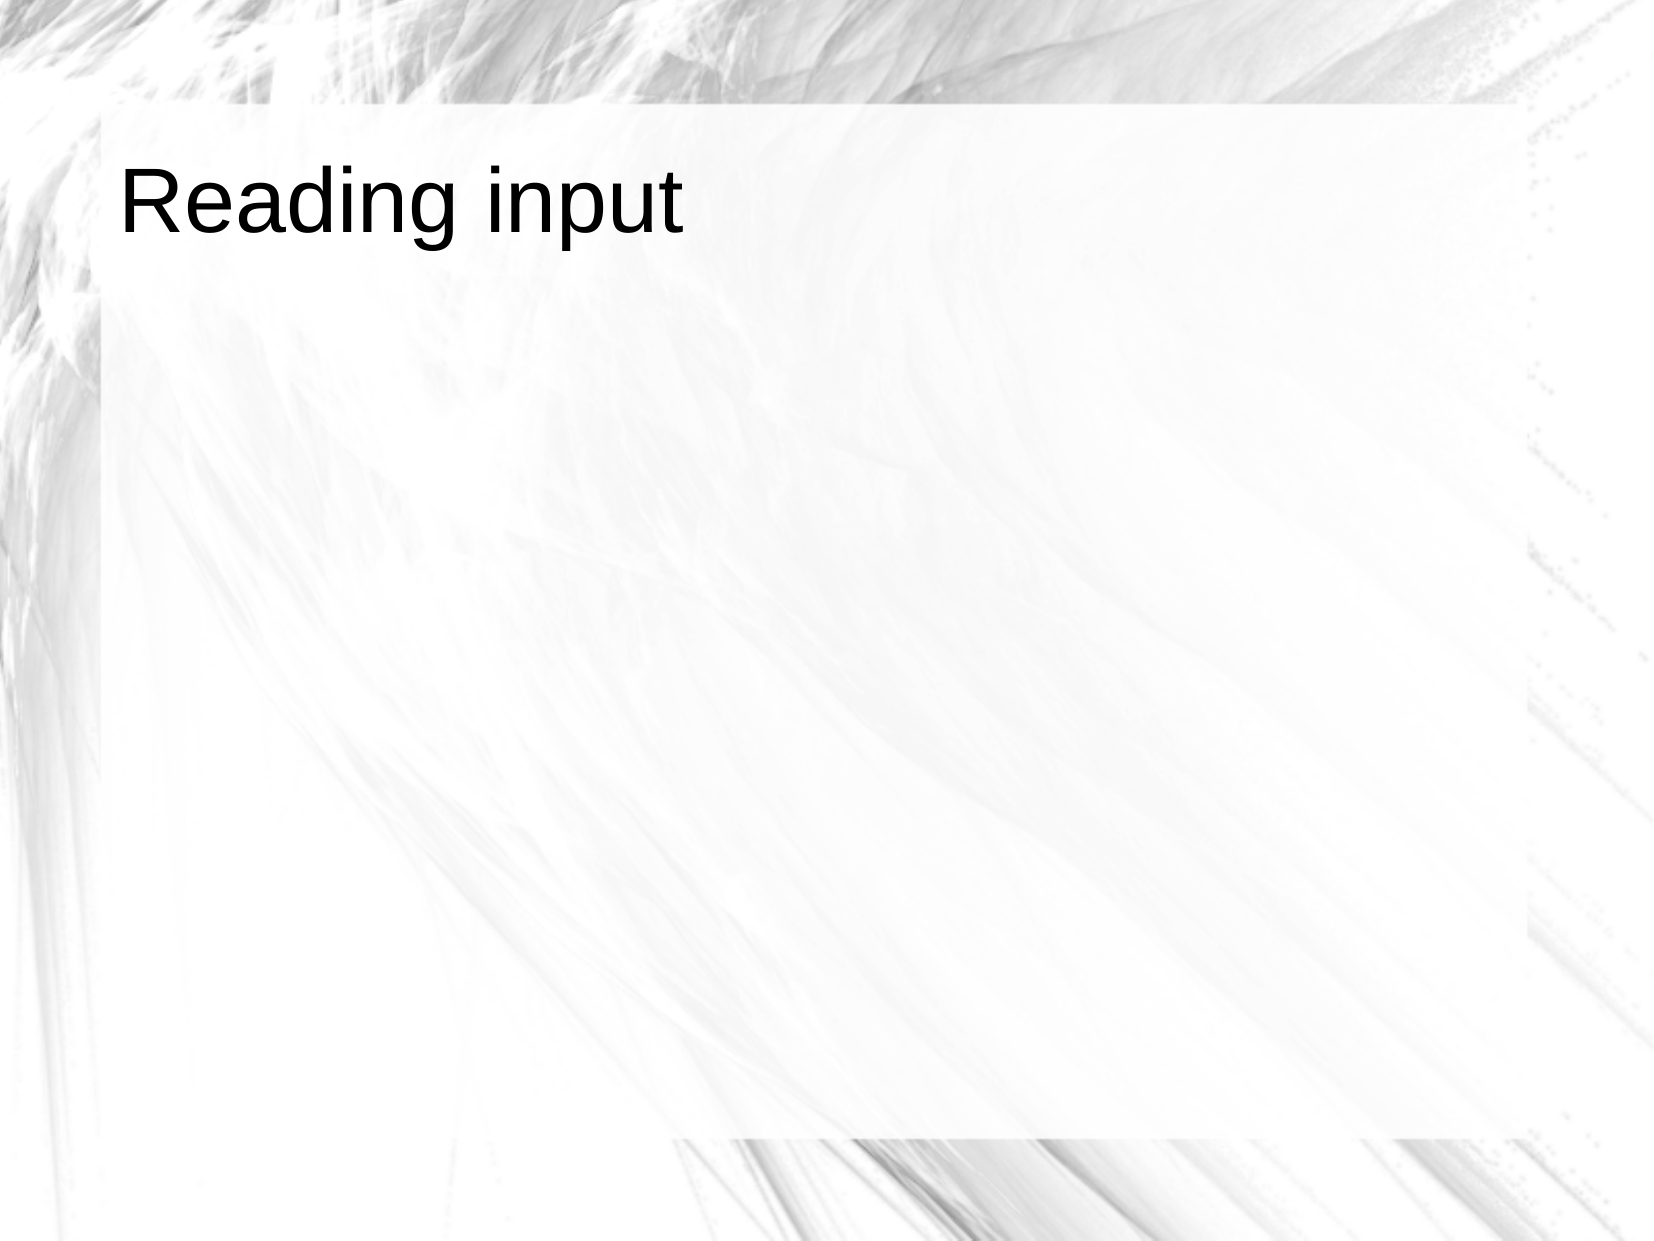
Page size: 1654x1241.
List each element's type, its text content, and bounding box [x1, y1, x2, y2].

title Reading input [118, 93, 1506, 299]
picture [0, 0, 1654, 1241]
